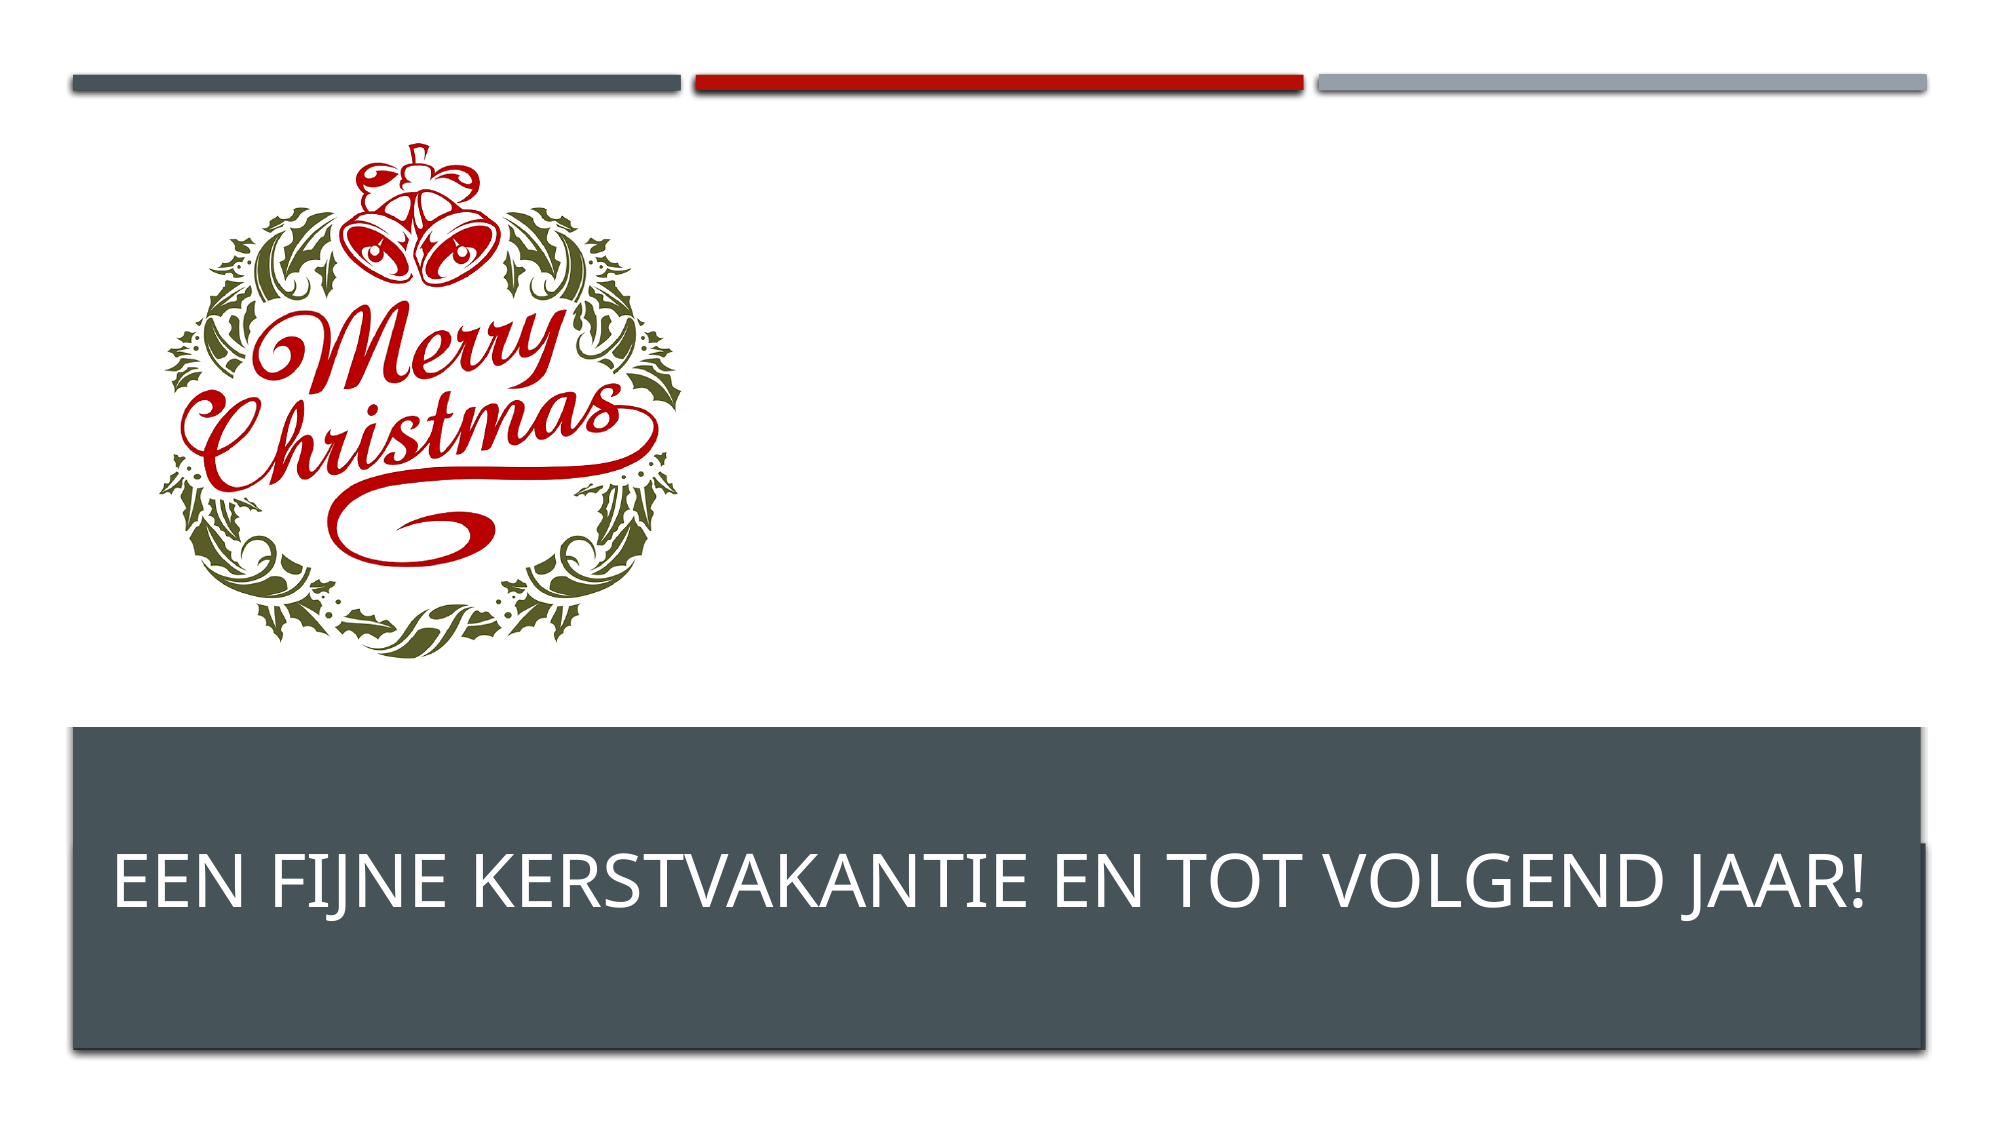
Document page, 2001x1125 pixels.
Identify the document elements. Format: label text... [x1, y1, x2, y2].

picture [72, 139, 768, 662]
text_box [1318, 73, 1928, 92]
text_box [0, 117, 2000, 729]
text_box [72, 74, 682, 92]
text_box [72, 729, 1922, 1049]
title Een fijne kerstvakantie en tot volgend jaar! [95, 756, 1899, 932]
text_box [695, 74, 1304, 91]
